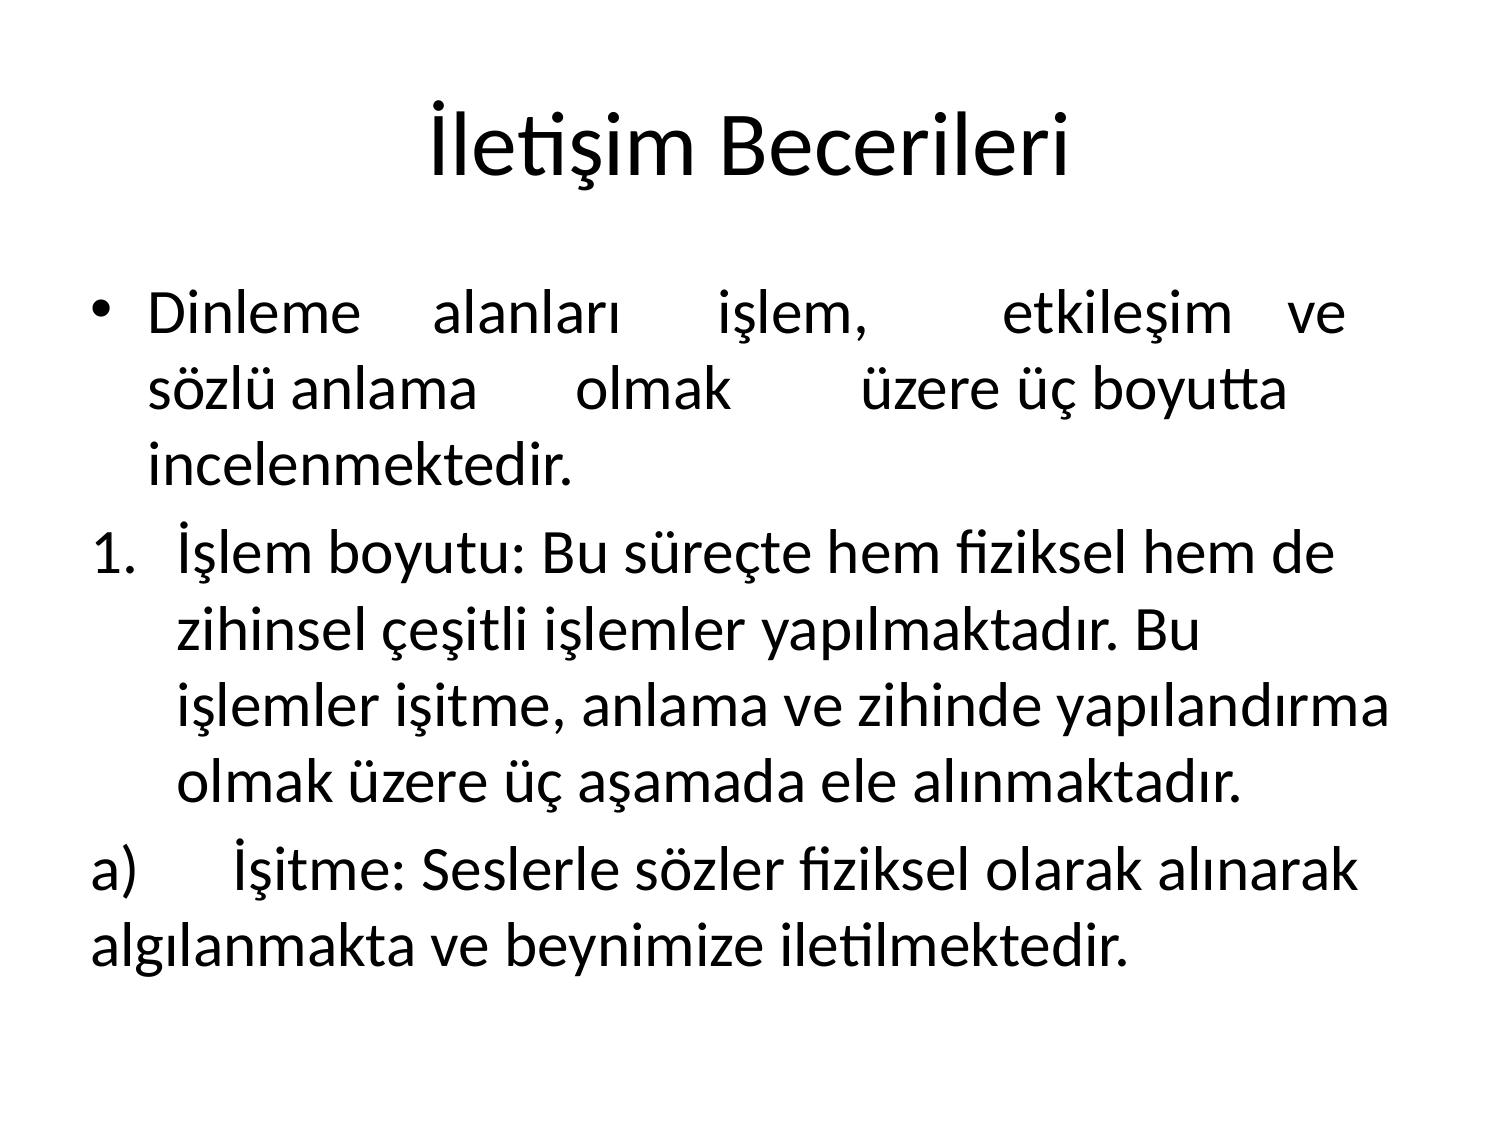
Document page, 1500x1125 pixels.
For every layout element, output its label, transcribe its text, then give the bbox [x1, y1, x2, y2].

list Dinleme alanları işlem, etkileşim ve sözlü anlama olmak üzere üç boyutta incelenmektedir. İşlem boyutu: Bu süreçte hem fiziksel hem de zihinsel çeşitli işlemler yapılmaktadır. Bu işlemler işitme, anlama ve zihinde yapılandırma olmak üzere üç aşamada ele alınmaktadır. a) İşitme: Seslerle sözler fiziksel olarak alınarak algılanmakta ve beynimize iletilmektedir. [75, 262, 1425, 1005]
title İletişim Becerileri [75, 45, 1425, 233]
